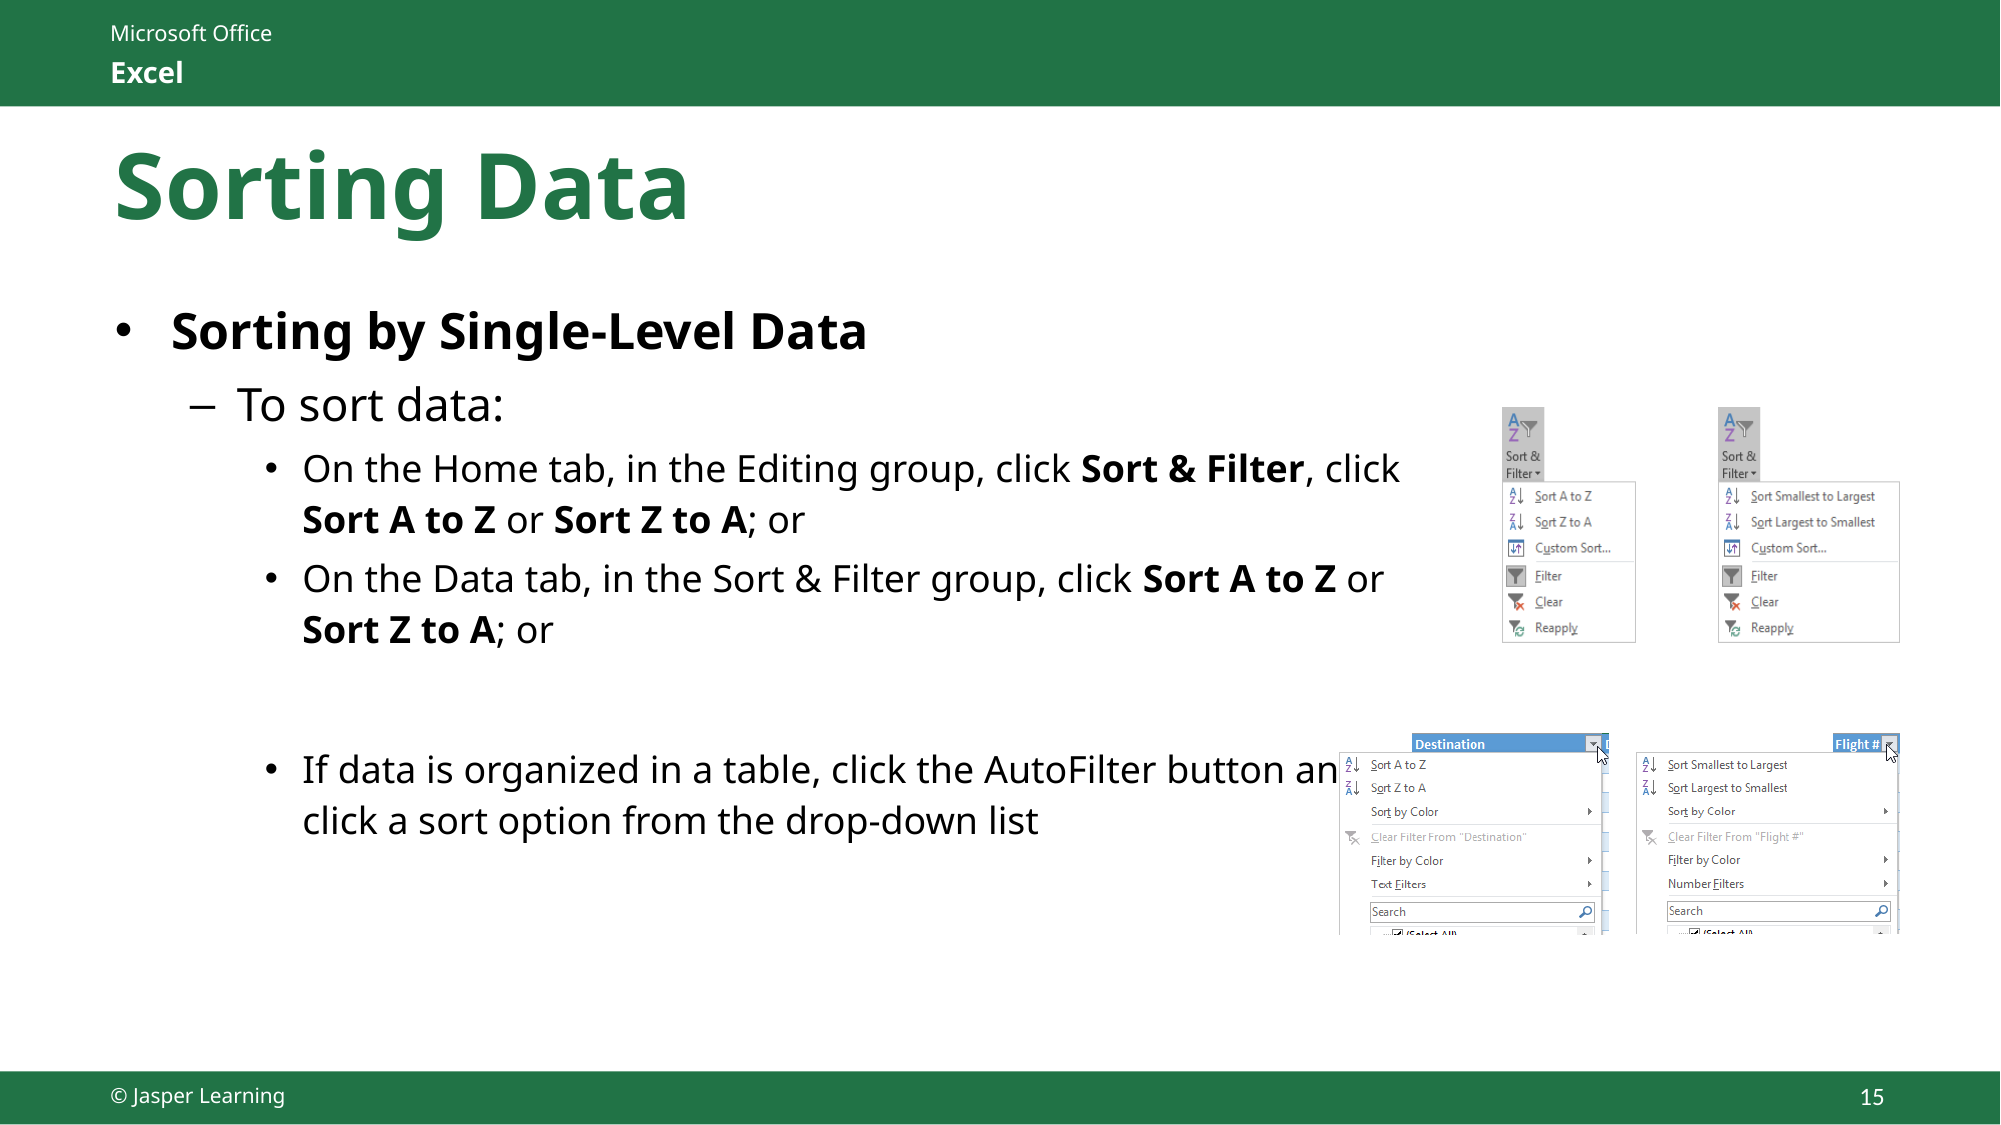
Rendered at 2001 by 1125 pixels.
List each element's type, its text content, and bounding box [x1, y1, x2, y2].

list Sorting by Single-Level Data To sort data: On the Home tab, in the Editing group, click Sort & Filter, click Sort A to Z or Sort Z to A; or On the Data tab, in the Sort & Filter group, click Sort A to Z or Sort Z to A; or If data is organized in a table, click the AutoFilter button and click a sort option from the drop-down list [99, 283, 1462, 1026]
footer © Jasper Learning [95, 1065, 729, 1125]
title Sorting Data [99, 118, 1866, 248]
slide_number 15 [1433, 1065, 1900, 1125]
picture [1717, 407, 1901, 643]
picture [1501, 407, 1637, 643]
picture [1636, 733, 1901, 935]
picture [1339, 733, 1609, 935]
